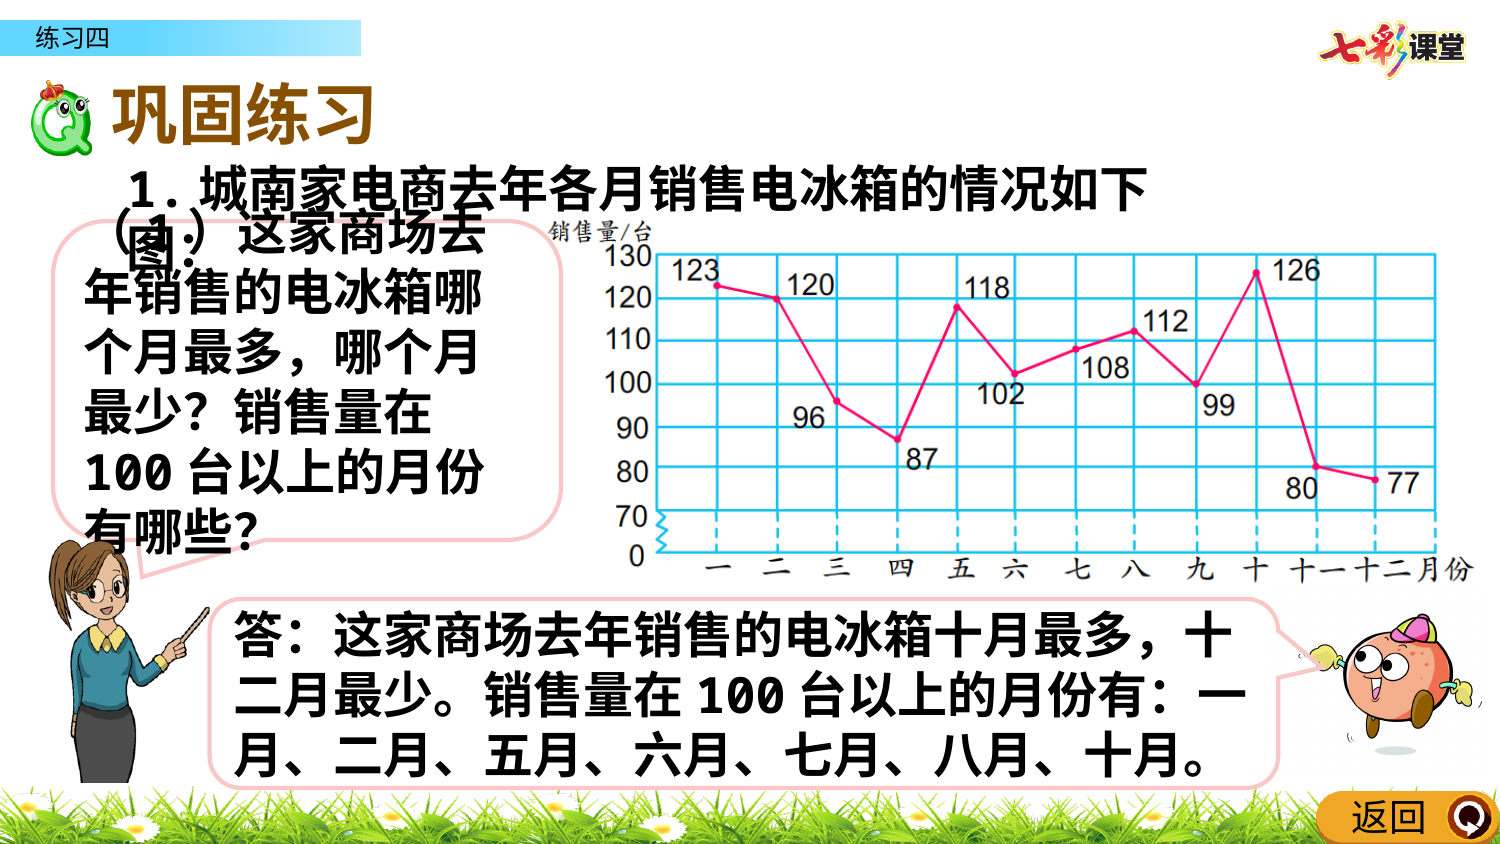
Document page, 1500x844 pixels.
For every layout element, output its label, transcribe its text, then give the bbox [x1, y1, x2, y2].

picture [48, 539, 210, 783]
picture [0, 786, 1500, 844]
picture [1316, 20, 1468, 80]
picture [532, 210, 1495, 777]
picture [31, 80, 92, 156]
text_box 1.城南家电商去年各月销售电冰箱的情况如下图： [112, 150, 1258, 224]
text_box （1）这家商场去年销售的电冰箱哪个月最多，哪个月最少？销售量在100台以上的月份有哪些？ [53, 221, 527, 556]
text_box 巩固练习 [100, 67, 404, 159]
text_box 答：这家商场去年销售的电冰箱十月最多，十二月最少。销售量在100台以上的月份有：一月、二月、五月、六月、七月、八月、十月。 [214, 598, 1263, 788]
